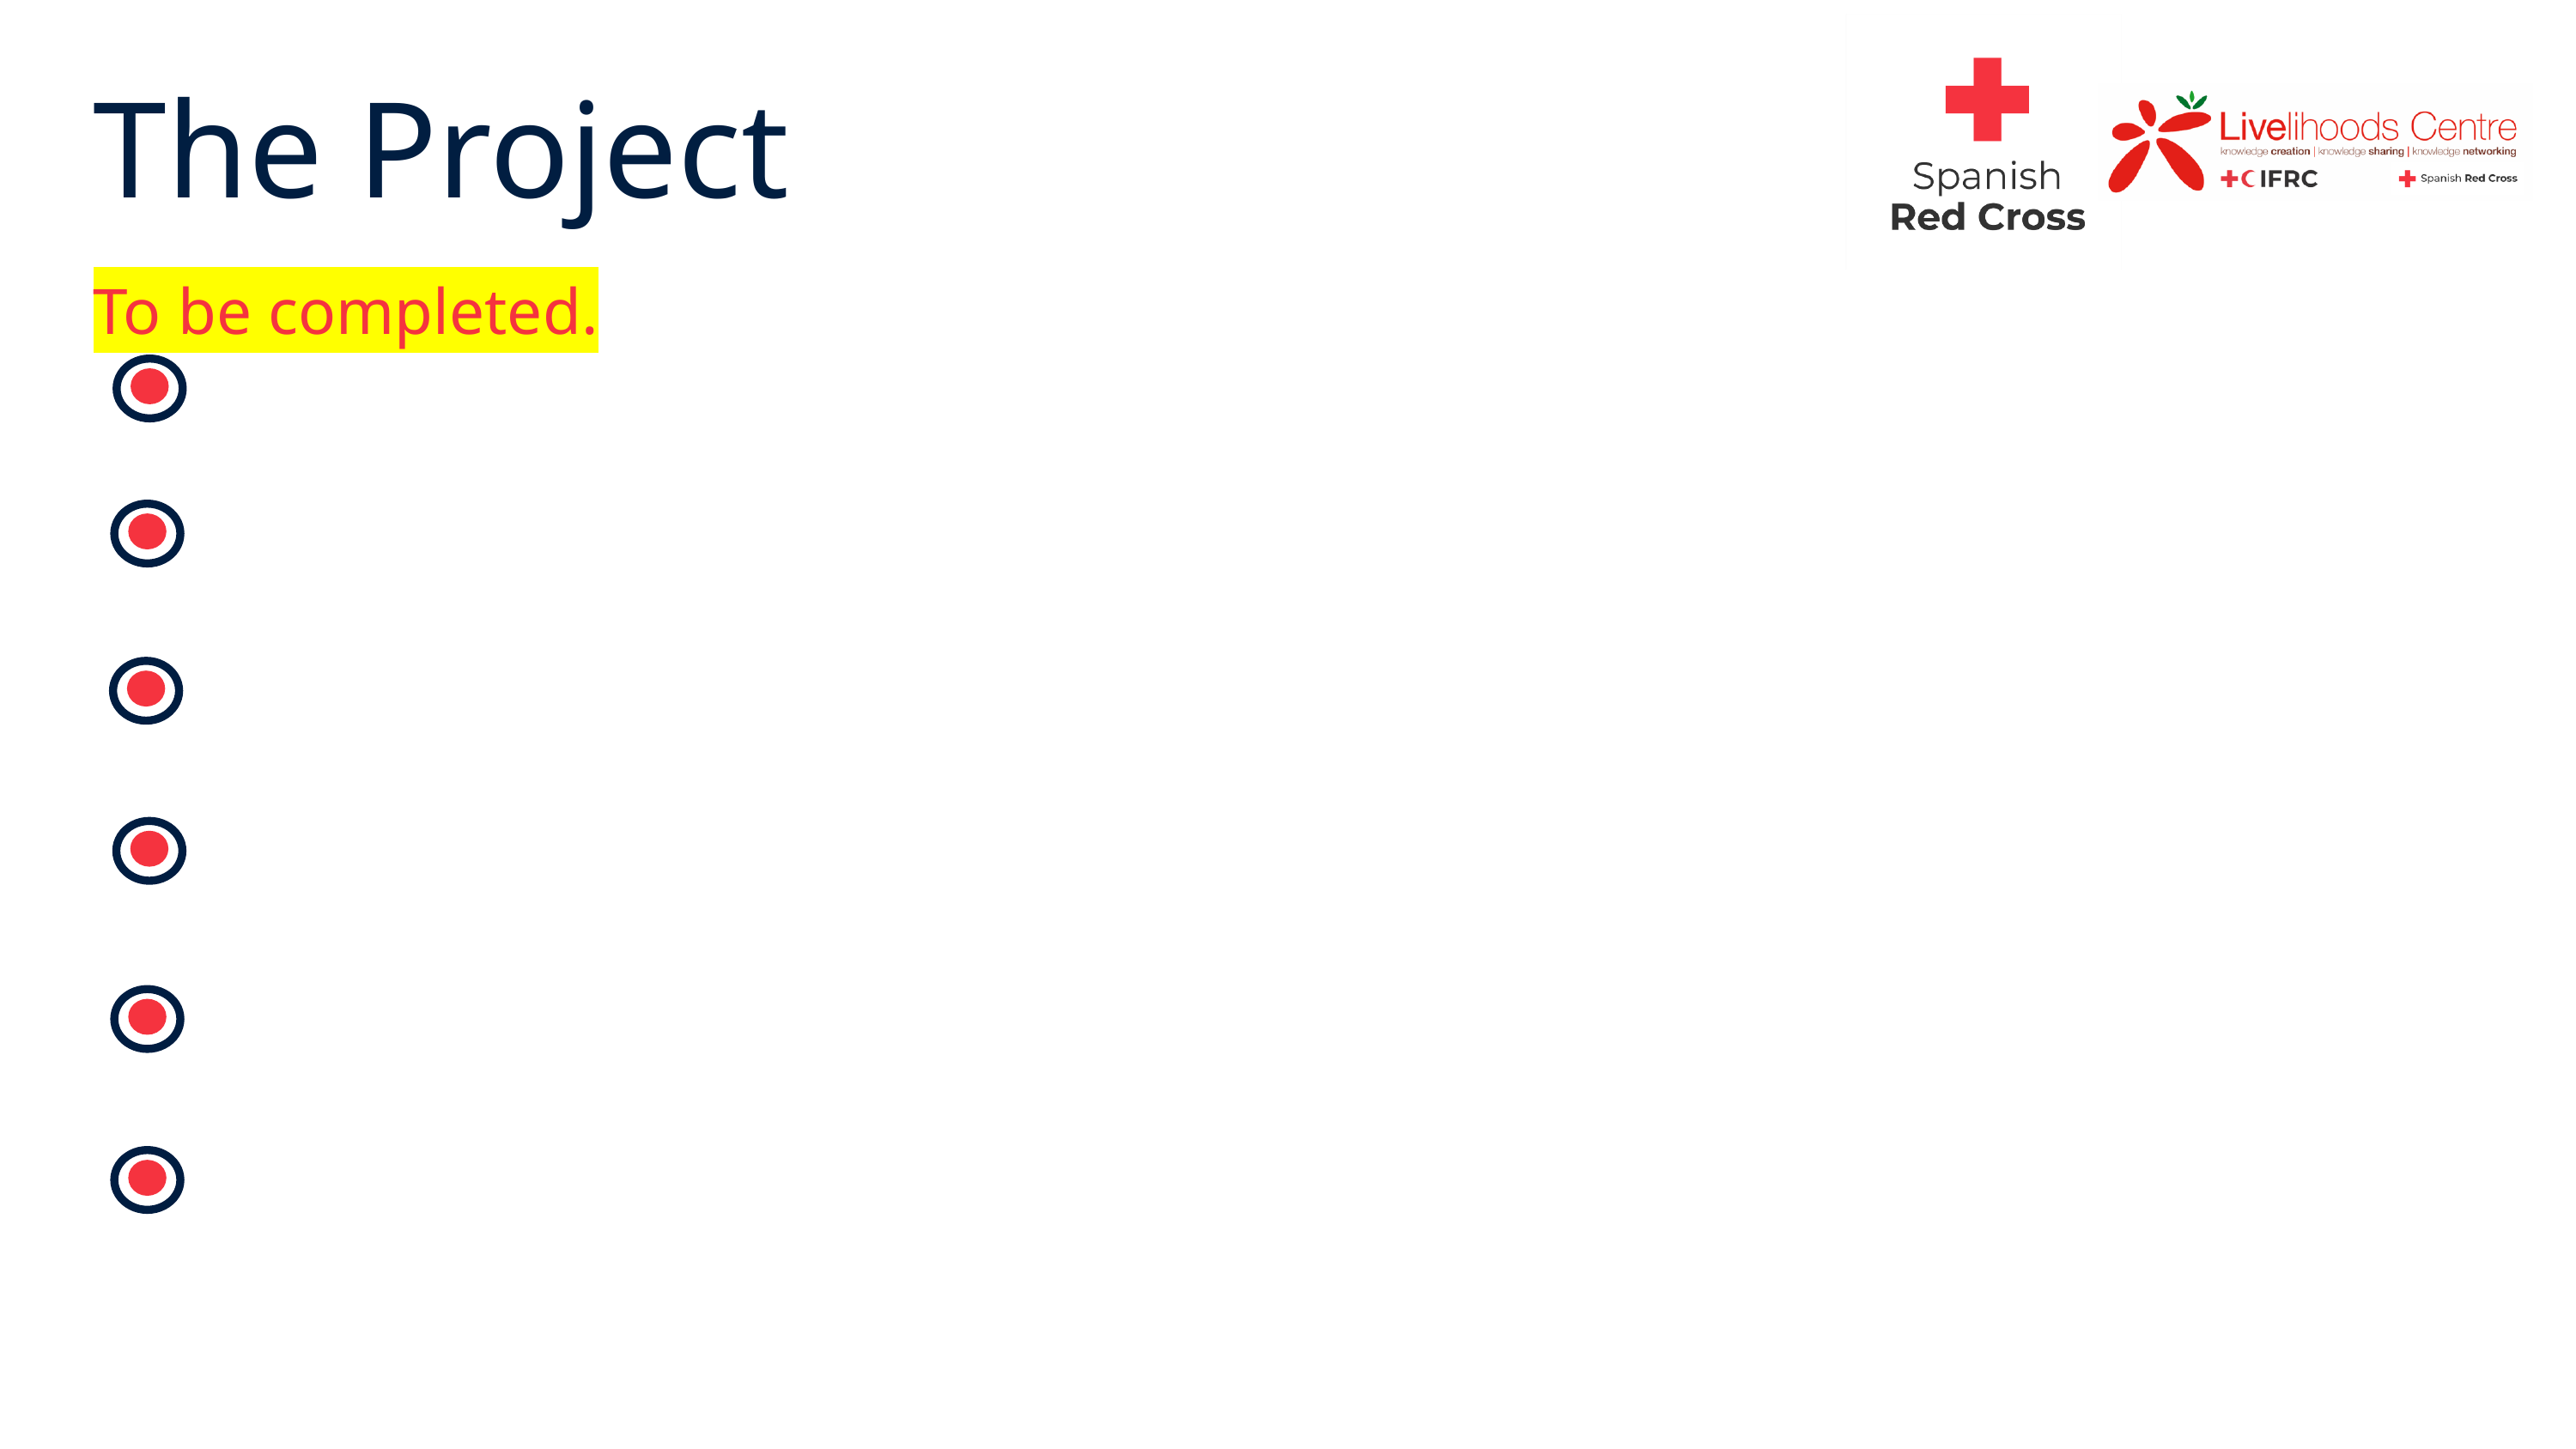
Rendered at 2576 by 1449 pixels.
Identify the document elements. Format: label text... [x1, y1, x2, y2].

list The Project [86, 89, 1549, 233]
list To be completed. [86, 279, 2561, 355]
picture [1844, 3, 2534, 281]
